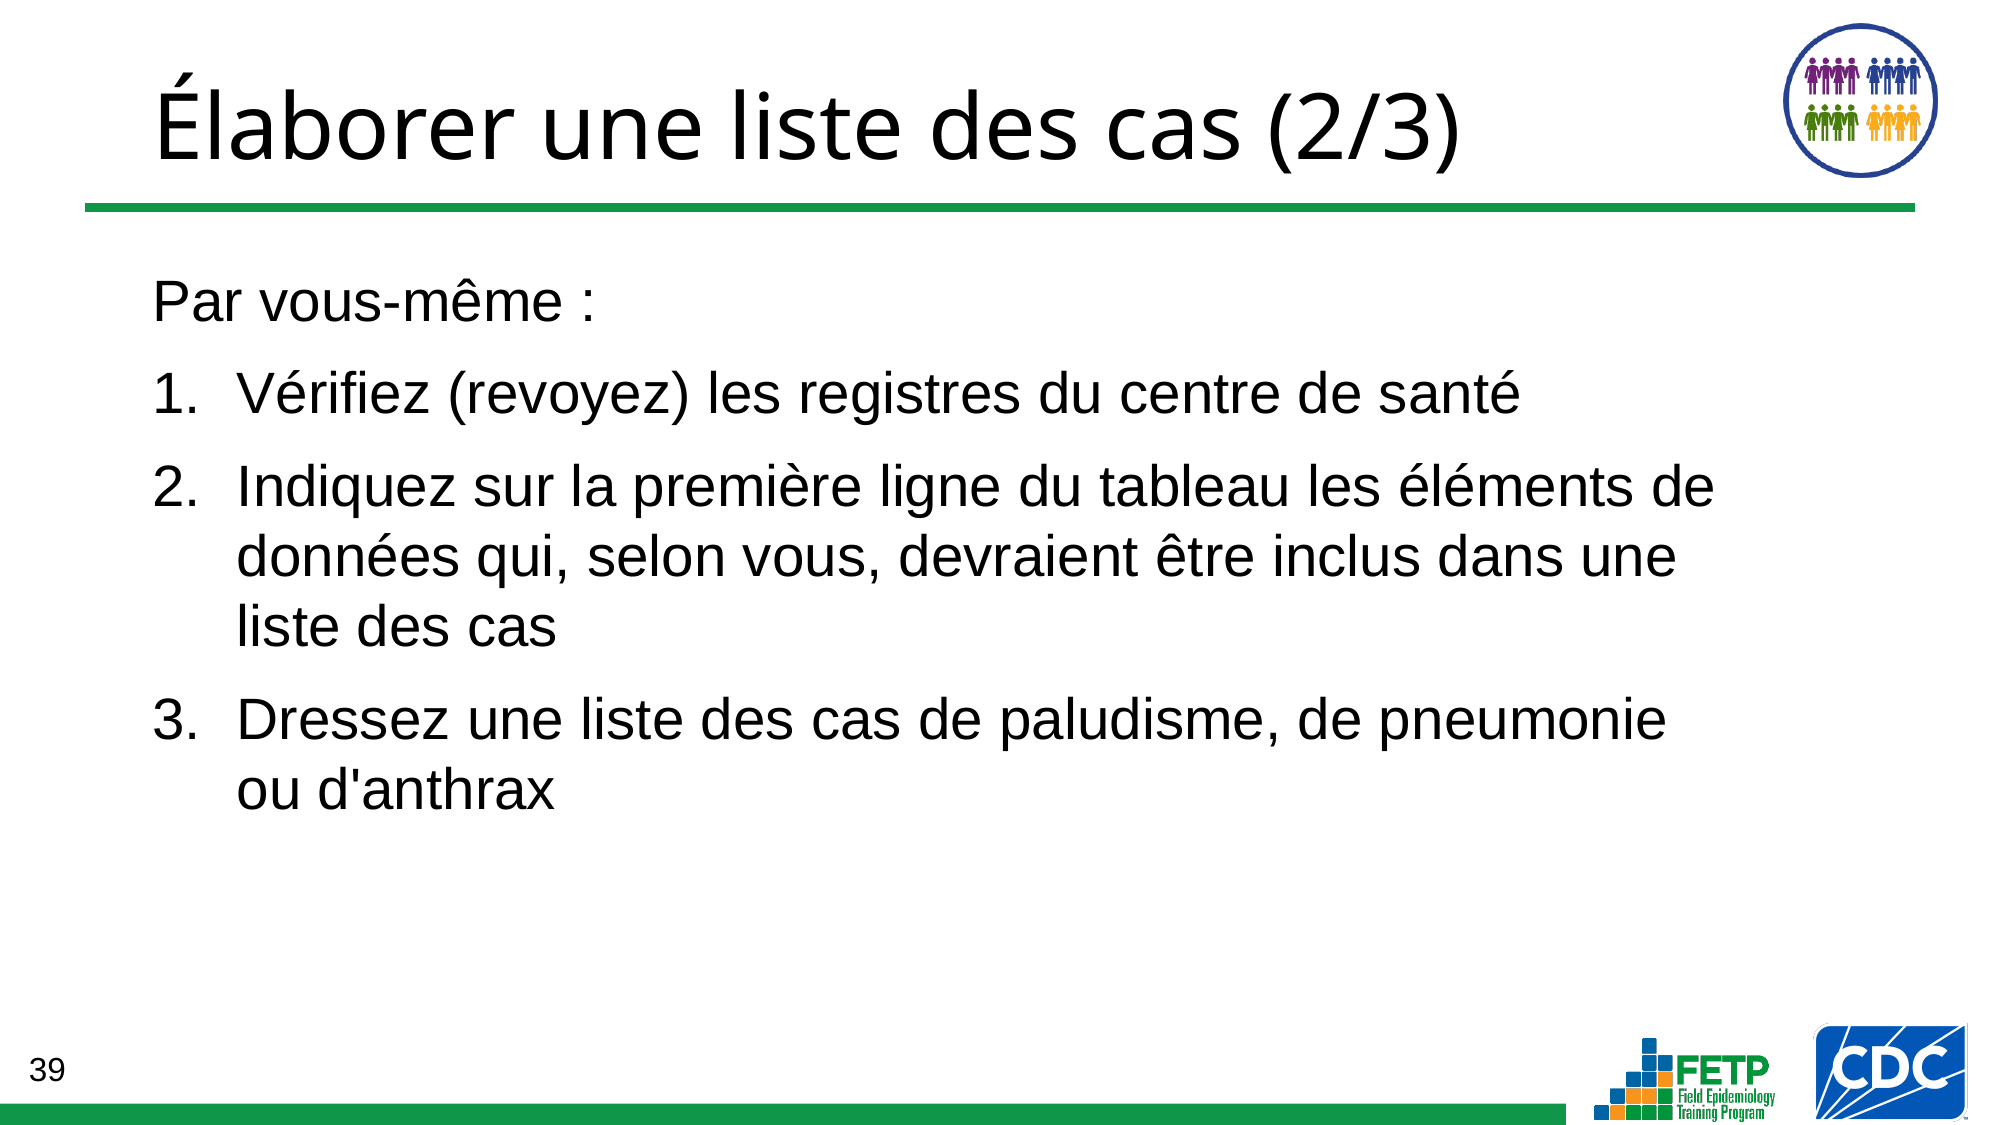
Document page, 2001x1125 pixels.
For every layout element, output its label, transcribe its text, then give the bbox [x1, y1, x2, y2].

list Par vous-même : Vérifiez (revoyez) les registres du centre de santé Indiquez sur la première ligne du tableau les éléments de données qui, selon vous, devraient être inclus dans une liste des cas Dressez une liste des cas de paludisme, de pneumonie ou d'anthrax [137, 255, 1798, 1017]
title Élaborer une liste des cas (2/3) [137, 73, 1738, 205]
picture [1594, 1038, 1775, 1122]
picture [1813, 1023, 1968, 1122]
picture [1783, 23, 1938, 178]
